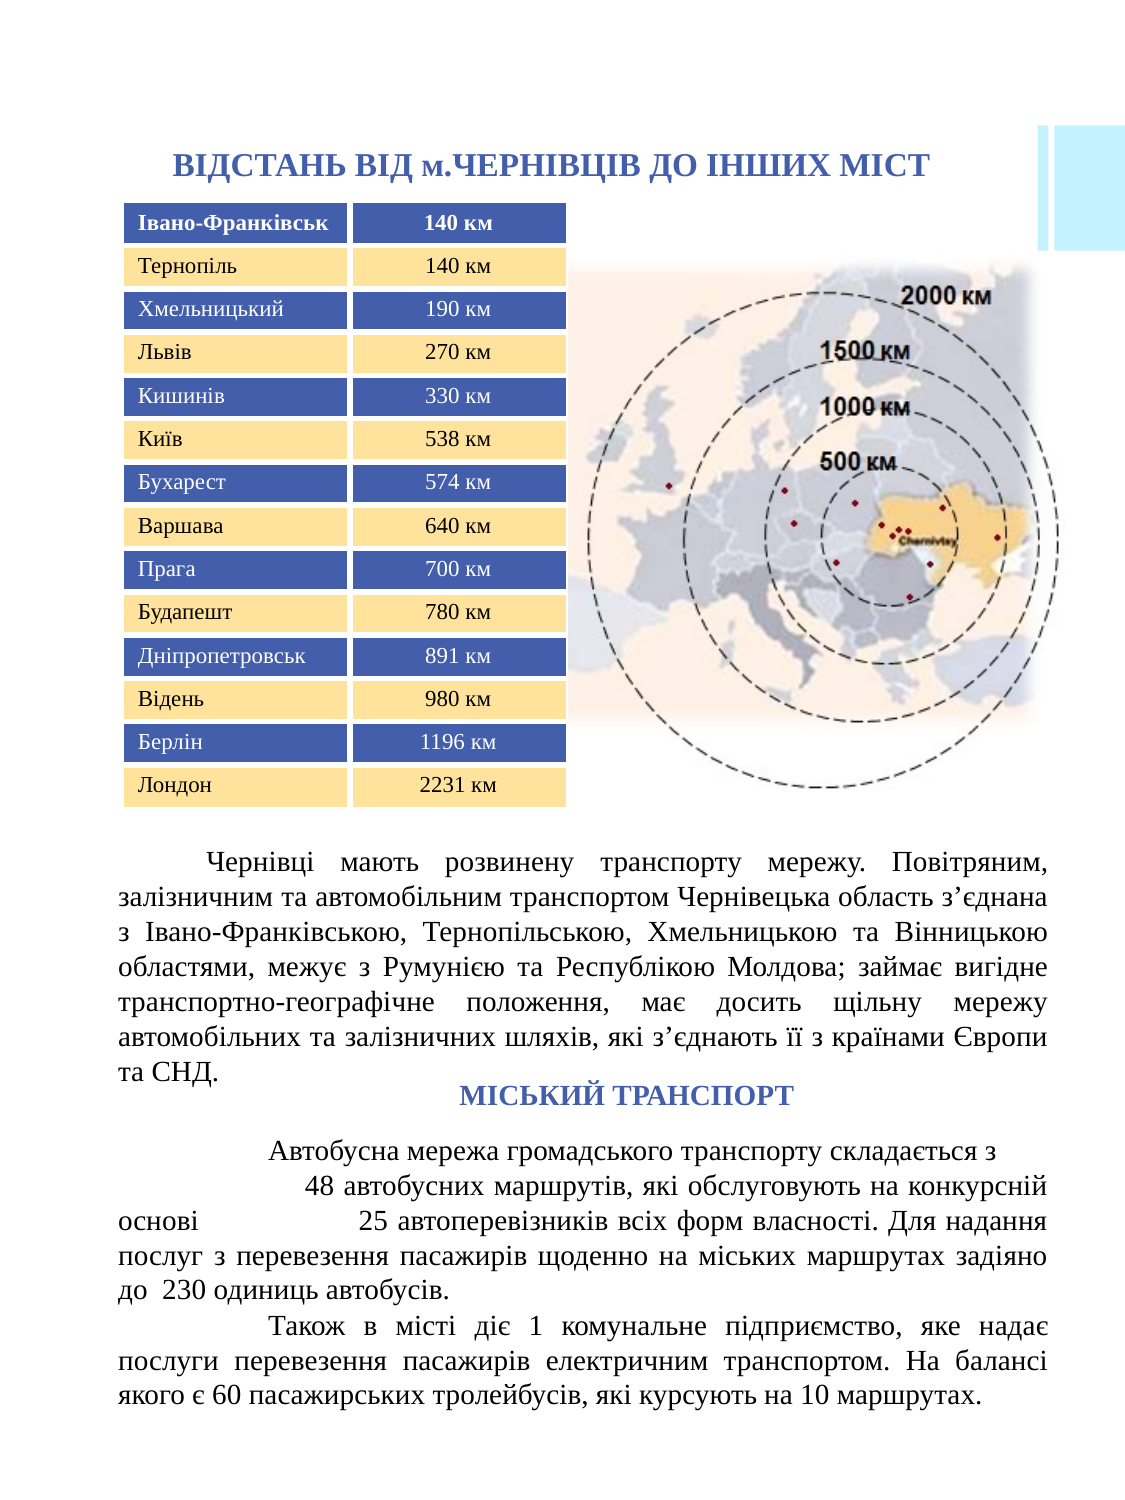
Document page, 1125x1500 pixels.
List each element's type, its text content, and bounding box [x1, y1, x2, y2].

title Чернівці мають розвинену транспорту мережу. Повітряним, залізничним та автомобільним транспортом Чернівецька область з’єднана з Івано-Франківською, Тернопільською, Хмельницькою та Вінницькою областями, межує з Румунією та Республікою Молдова; займає вигідне транспортно-географічне положення, має досить щільну мережу автомобільних та залізничних шляхів, які з’єднають її з країнами Європи та СНД. [103, 845, 1064, 1061]
table_cell 980 км [353, 681, 438, 719]
table_cell Будапешт [124, 595, 347, 632]
table_cell 538 км [353, 421, 438, 459]
table_cell 780 км [353, 595, 438, 632]
table_cell Берлін [124, 724, 347, 762]
table_cell Кишинів [124, 378, 347, 416]
table_cell 574 км [353, 465, 438, 502]
table_cell Бухарест [124, 465, 347, 502]
picture [443, 253, 1066, 791]
text_box ВІДСТАНЬ ВІД м.ЧЕРНІВЦІВ ДО ІНШИХ МІСТ [35, 135, 1069, 845]
table_cell Відень [124, 681, 347, 719]
table_cell 640 км [353, 508, 438, 546]
table_cell 270 км [353, 335, 438, 373]
table_cell 2231 км [353, 768, 566, 807]
table_cell 190 км [353, 292, 438, 329]
text_box МІСЬКИЙ ТРАНСПОРТ [102, 1061, 1064, 1119]
table_cell Тернопіль [124, 248, 347, 286]
table_cell 891 км [353, 638, 438, 676]
table_cell 1196 км [353, 724, 438, 762]
table_cell Дніпропетровськ [124, 638, 347, 676]
table_cell 700 км [353, 551, 438, 589]
table_cell Київ [124, 421, 347, 459]
table_header 140 км [353, 203, 566, 243]
table_cell Лондон [124, 768, 347, 807]
table_header Івано-Франківськ [124, 203, 347, 243]
table_cell Варшава [124, 508, 347, 546]
table_cell 140 км [353, 248, 566, 286]
table_cell Прага [124, 551, 347, 589]
table_cell 330 км [353, 378, 438, 416]
text_box Автобусна мережа громадського транспорту складається з 48 автобусних маршрутів, які обслуговують на конкурсній основі 25 автоперевізників всіх форм власності. Для надання послуг з перевезення пасажирів щоденно на міських маршрутах задіяно до 230 одиниць автобусів. Також в місті діє 1 комунальне підприємство, яке надає послуги перевезення пасажирів електричним транспортом. На балансі якого є 60 пасажирських тролейбусів, які курсують на 10 маршрутах. [103, 1123, 1064, 1412]
table_cell Хмельницький [124, 292, 347, 329]
table_cell Львів [124, 335, 347, 373]
